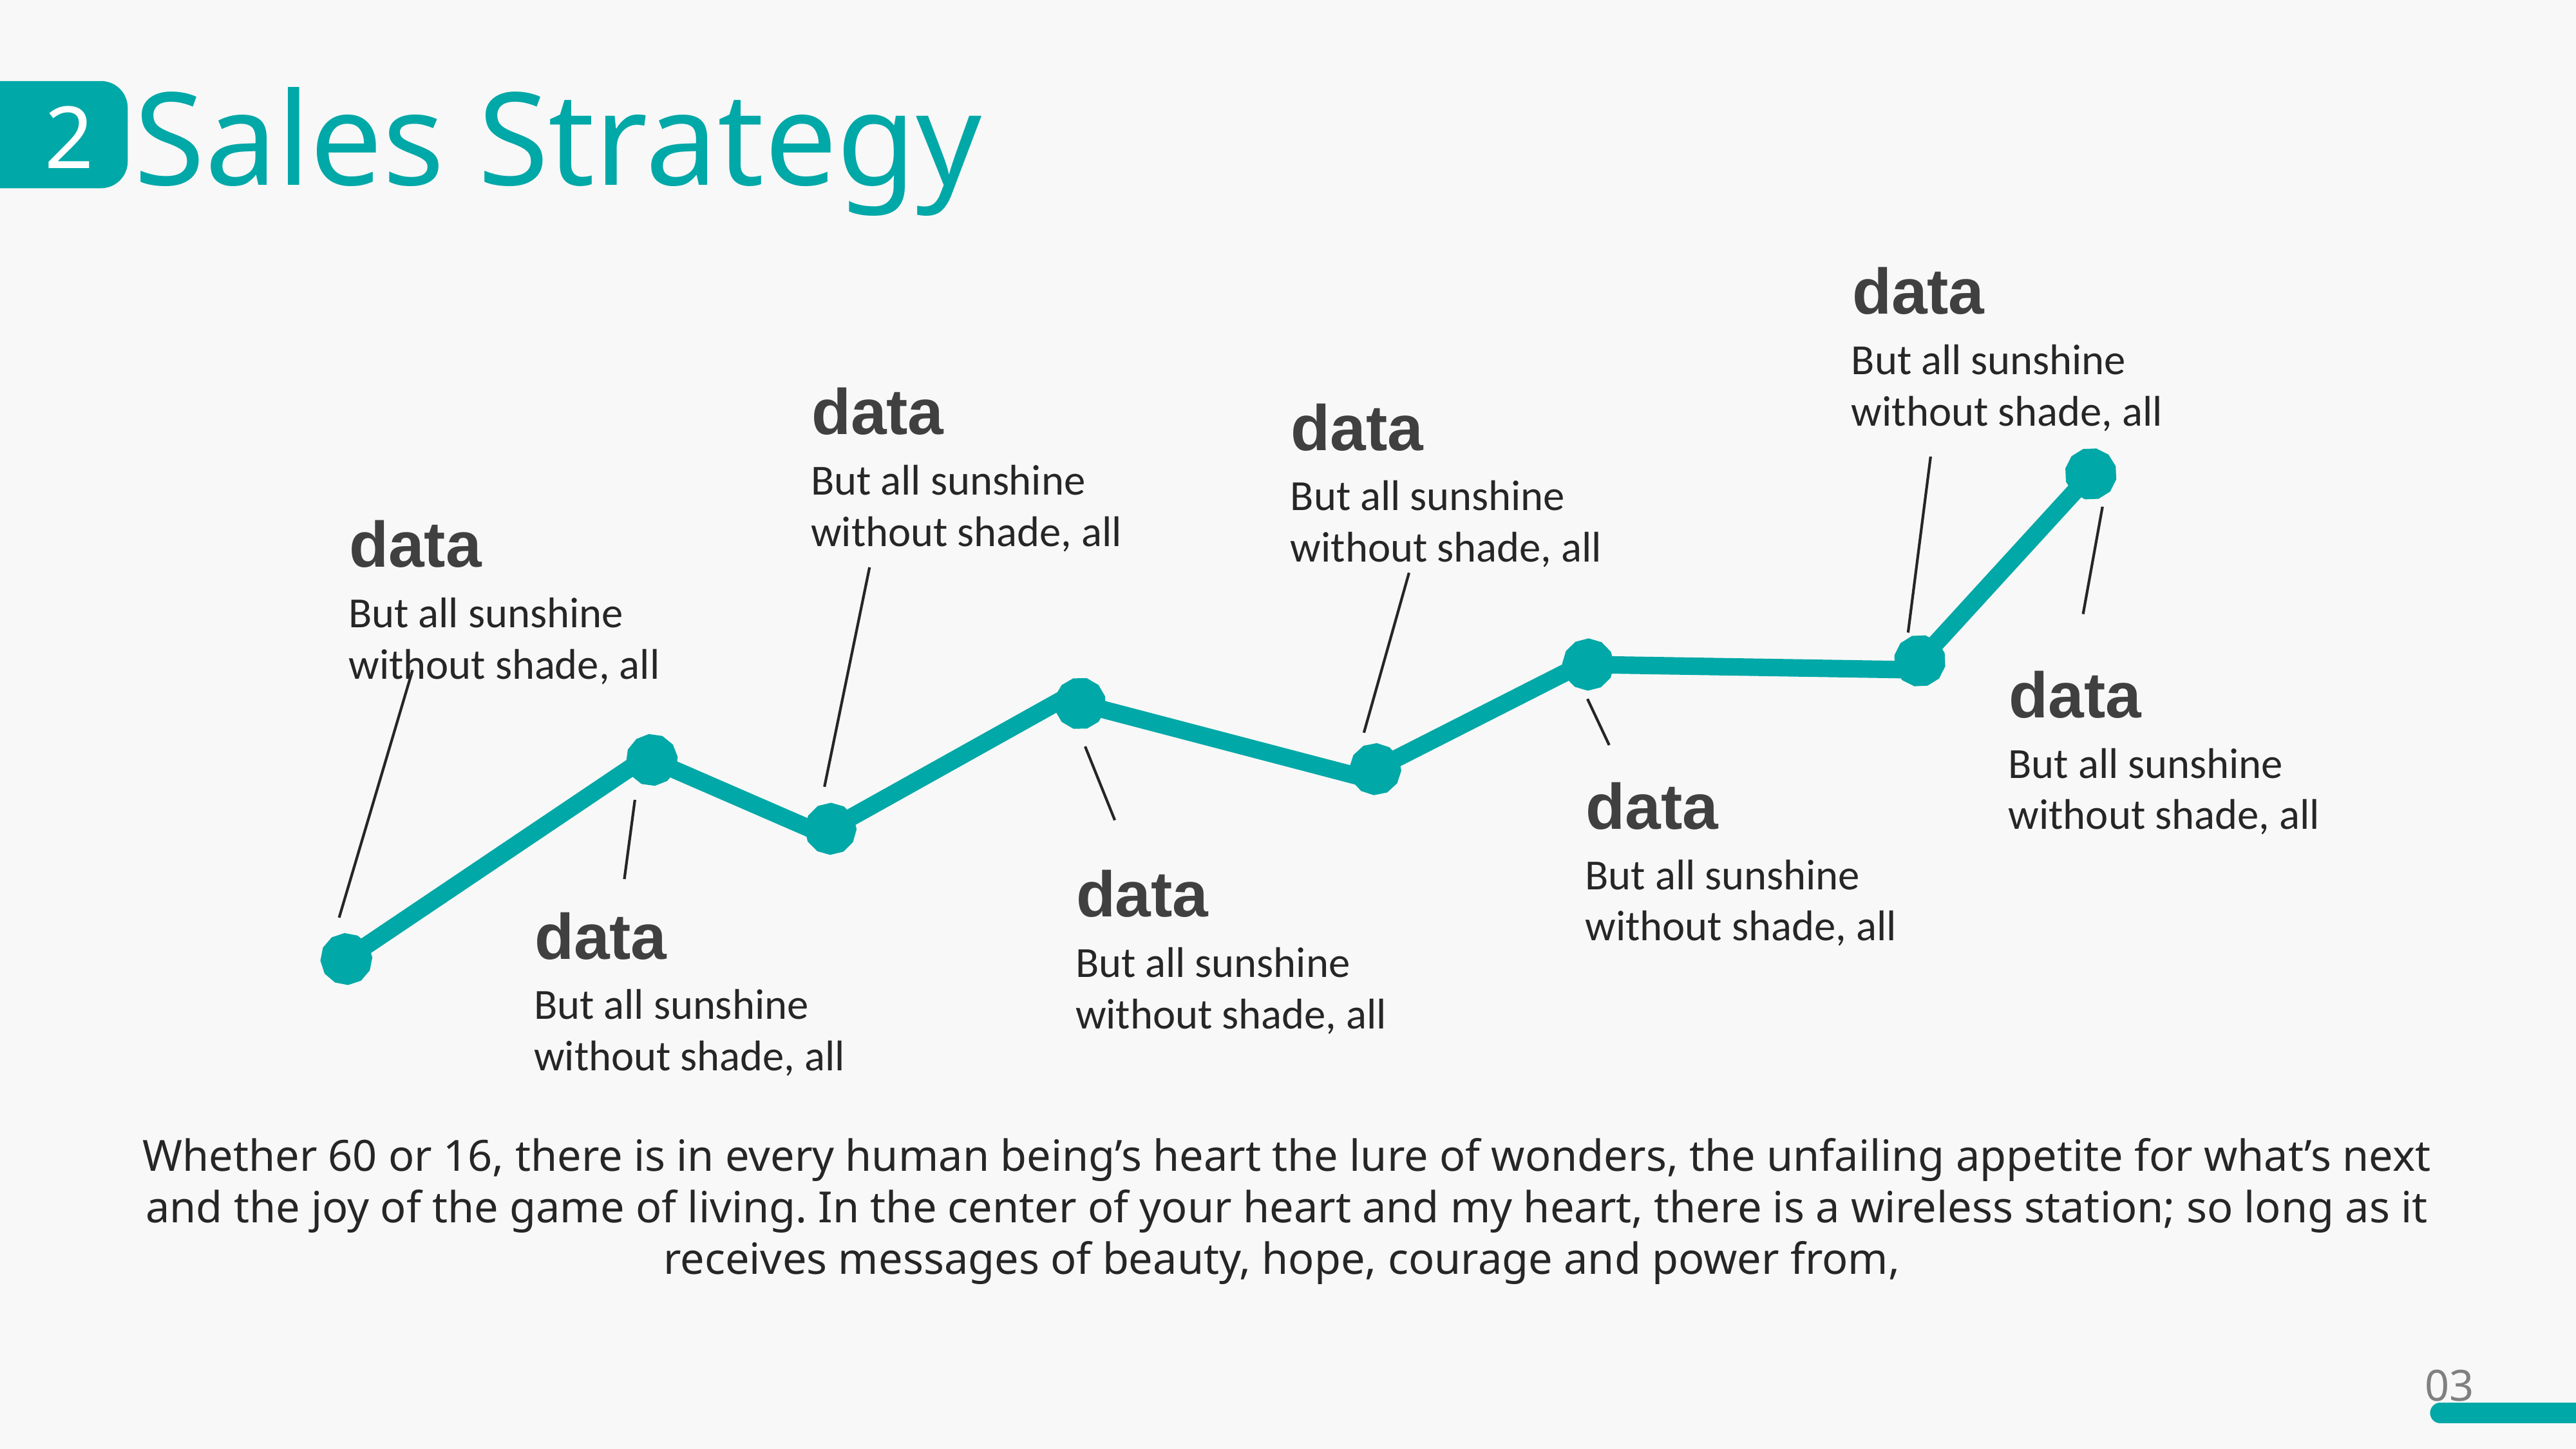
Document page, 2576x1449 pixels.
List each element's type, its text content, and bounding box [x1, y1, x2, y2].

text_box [339, 493, 775, 694]
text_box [2414, 1348, 2576, 1419]
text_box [800, 360, 1237, 562]
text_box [1841, 240, 2278, 440]
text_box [1575, 755, 2011, 956]
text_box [346, 473, 2091, 960]
text_box Whether 60 or 16, there is in every human being’s heart the lure of wonders, the unfailing appetite for what’s next and the joy of the game of living. In the center of your heart and my heart, there is a wireless station; so long as it receives messages of beauty, hope, courage and power from, [115, 1118, 2460, 1293]
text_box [1280, 375, 1717, 577]
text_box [1065, 842, 1502, 1043]
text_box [0, 72, 128, 196]
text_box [1998, 643, 2435, 844]
text_box Sales Strategy [124, 46, 992, 221]
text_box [524, 884, 960, 1086]
